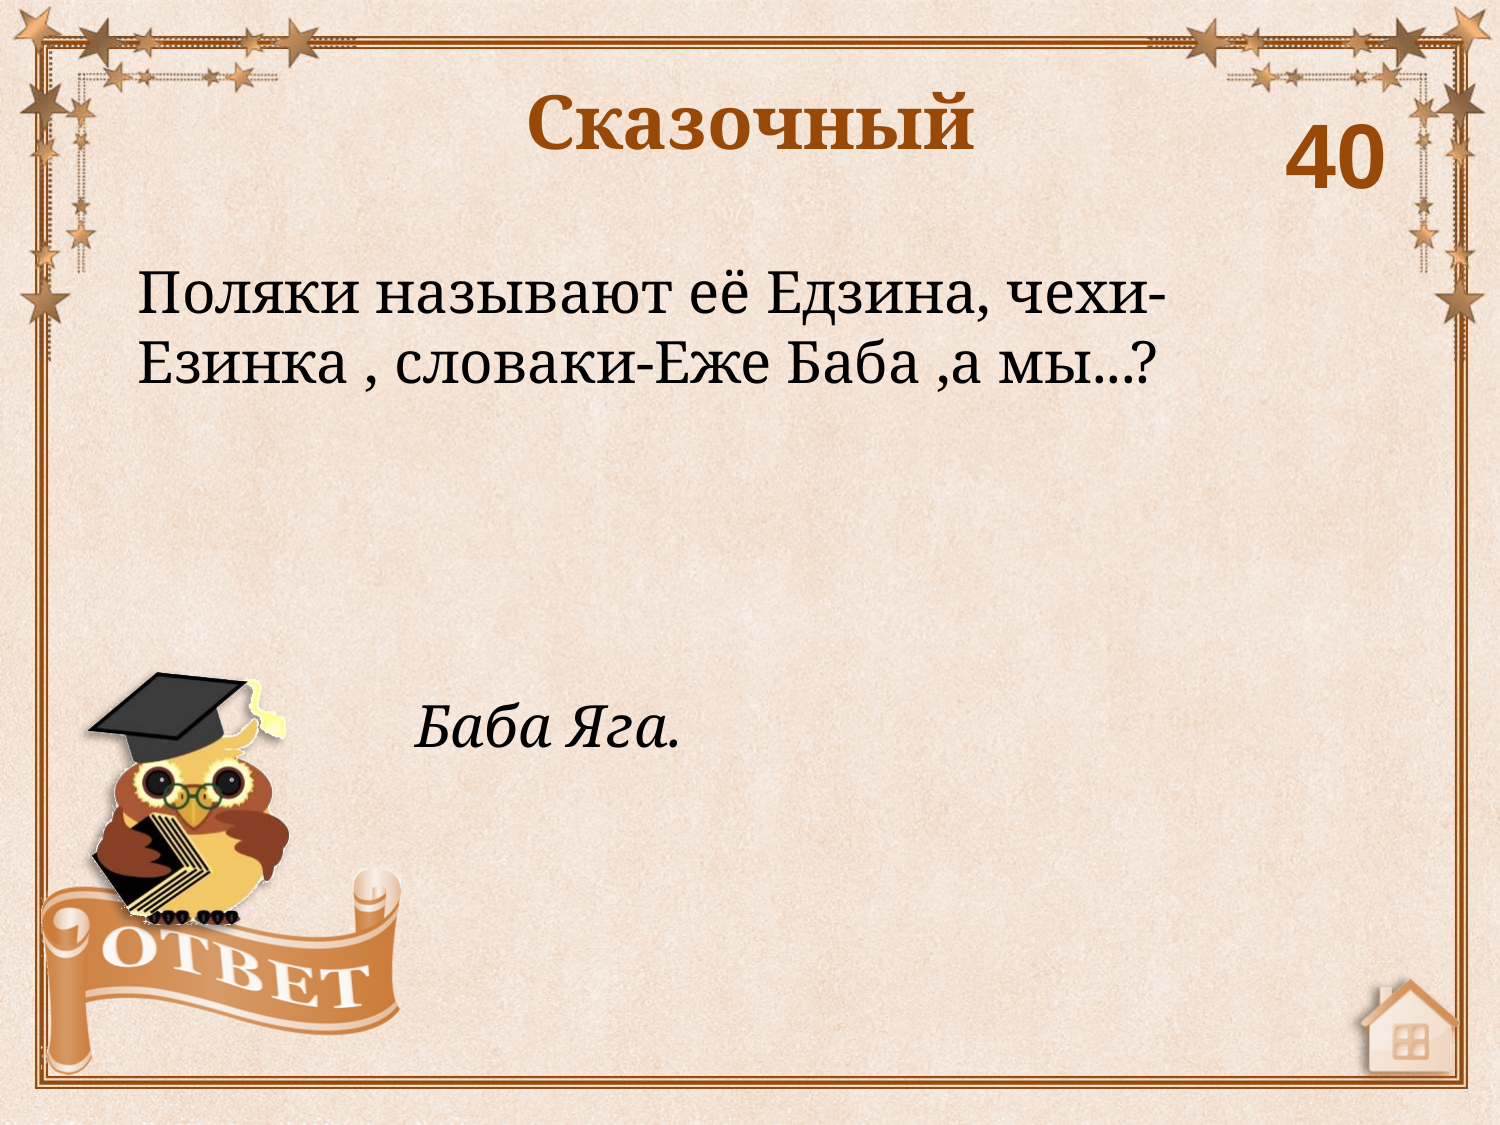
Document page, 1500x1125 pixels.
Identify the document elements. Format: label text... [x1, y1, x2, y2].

text_box Баба Яга. [400, 681, 1435, 766]
text_box Поляки называют её Едзина, чехи- Езинка , словаки-Еже Баба ,а мы...? [123, 247, 1378, 403]
picture [0, 0, 1500, 1125]
text_box Сказочный [301, 66, 1200, 172]
text_box 40 [1266, 89, 1407, 215]
